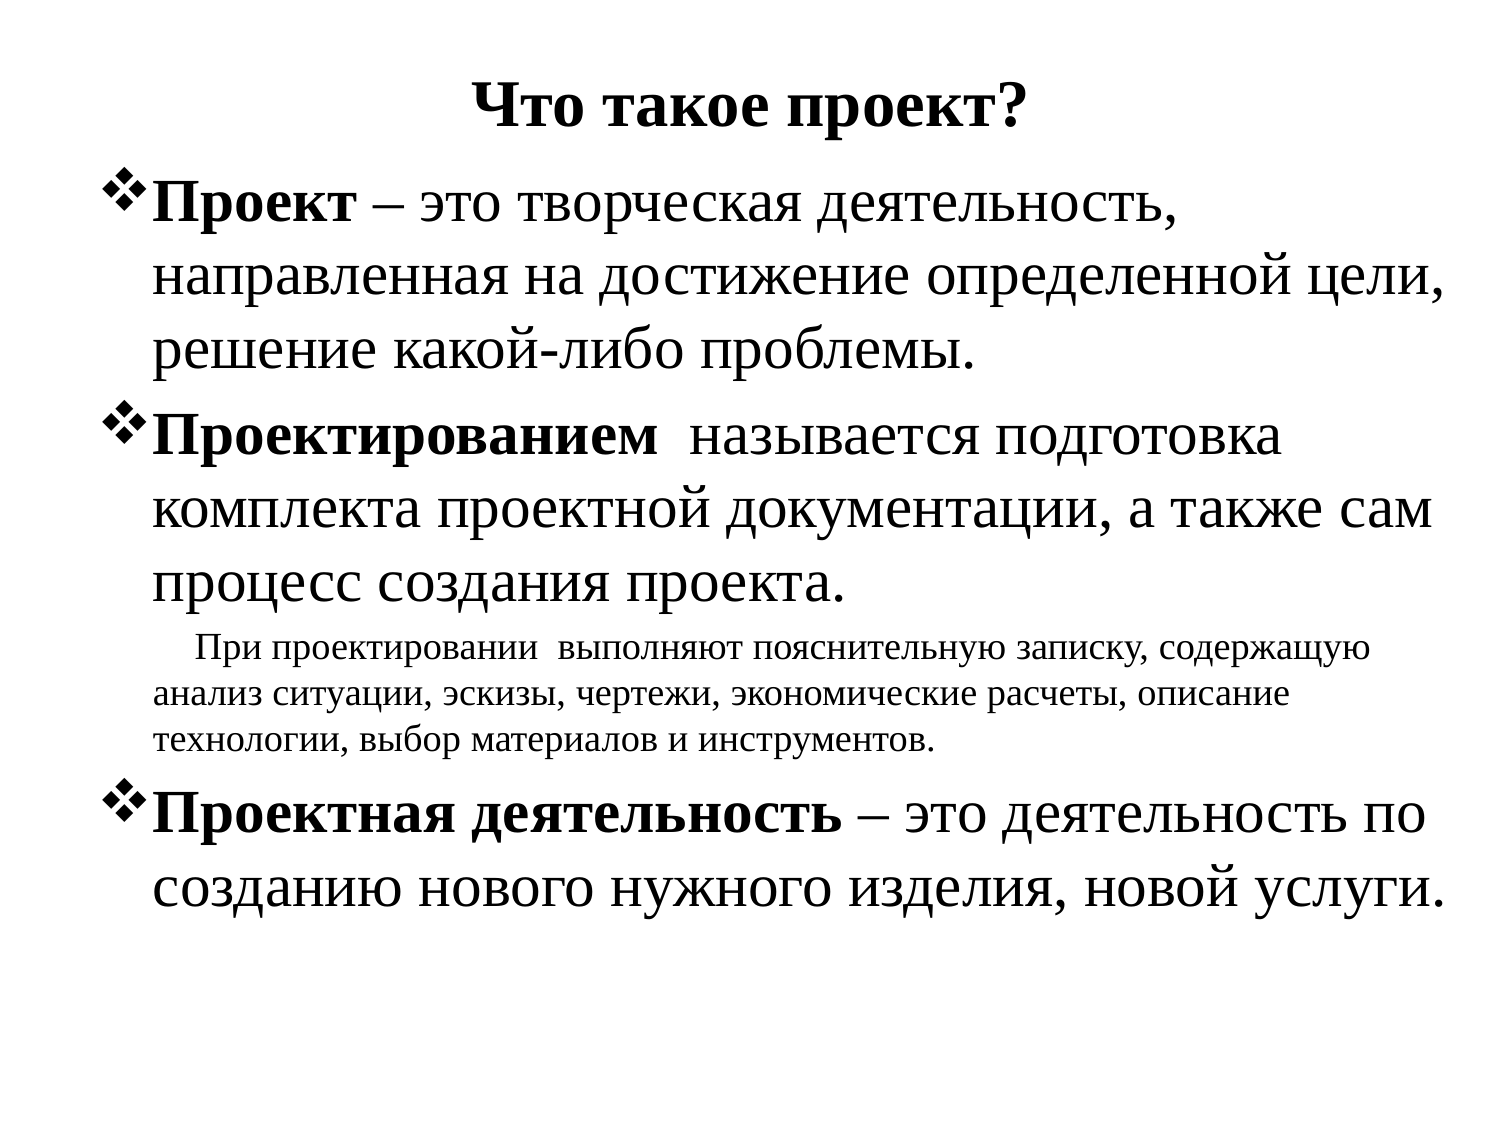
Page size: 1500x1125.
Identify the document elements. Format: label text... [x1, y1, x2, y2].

list Проект – это творческая деятельность, направленная на достижение определенной цели, решение какой-либо проблемы. Проектированием называется подготовка комплекта проектной документации, а также сам процесс создания проекта. При проектировании выполняют пояснительную записку, содержащую анализ ситуации, эскизы, чертежи, экономические расчеты, описание технологии, выбор материалов и инструментов. Проектная деятельность – это деятельность по созданию нового нужного изделия, новой услуги. [82, 152, 1470, 990]
title Что такое проект? [179, 37, 1323, 152]
